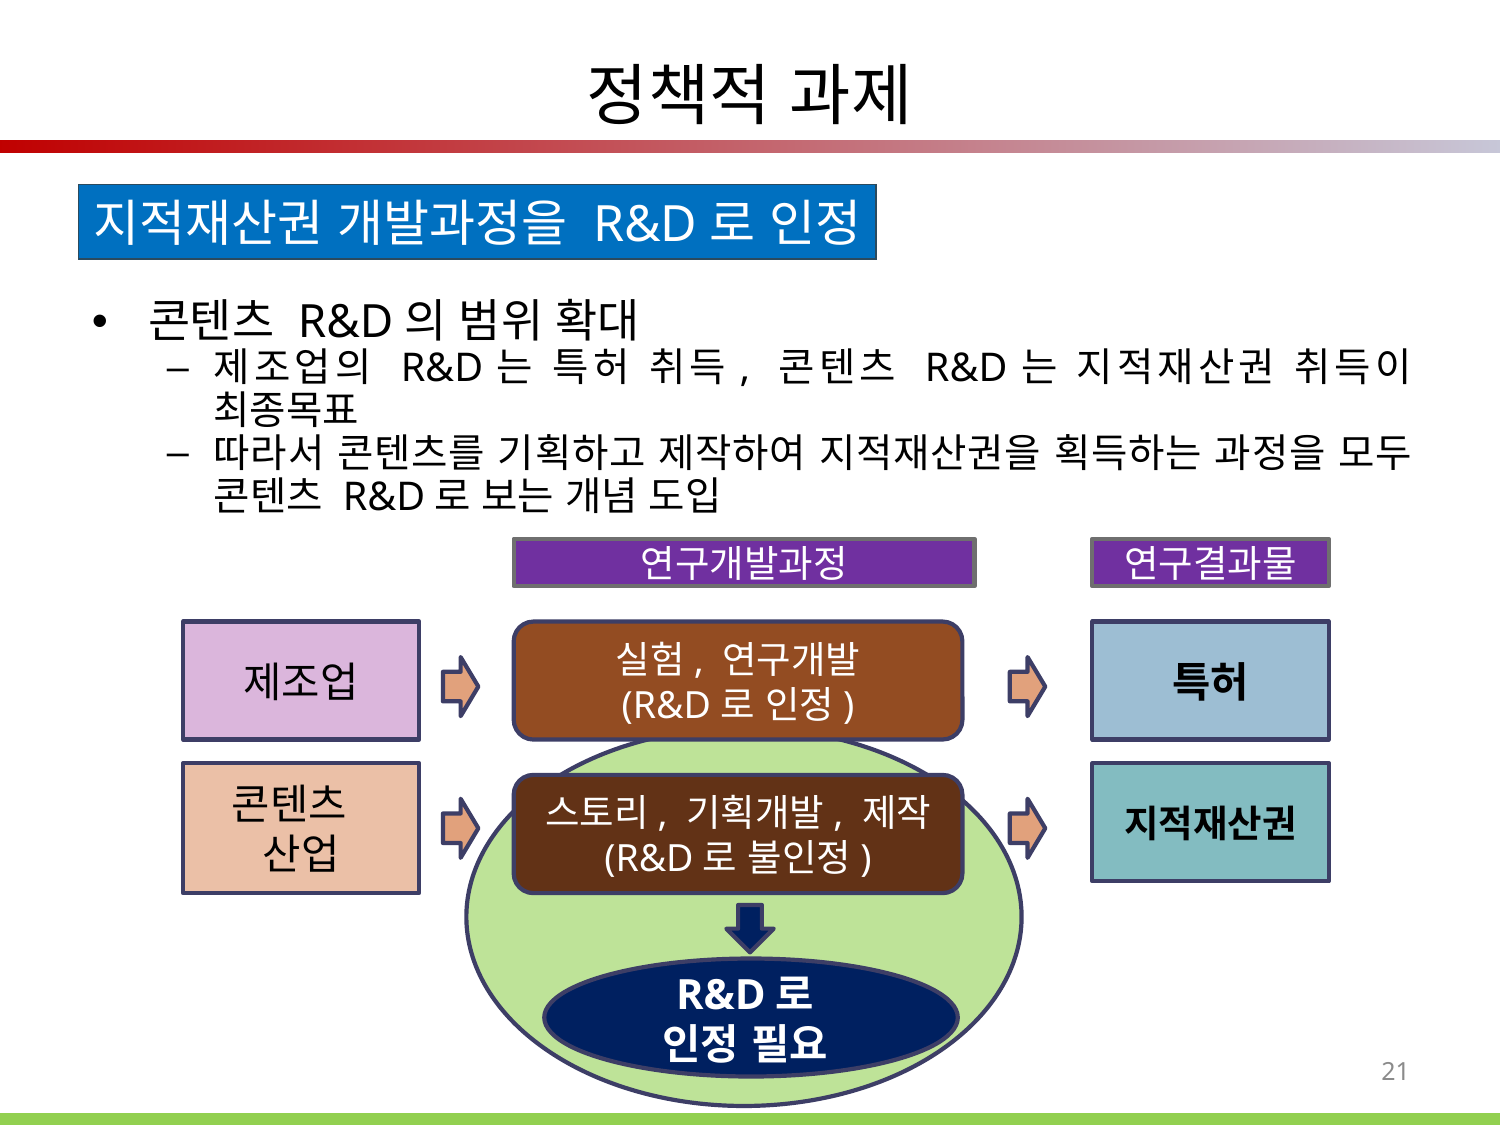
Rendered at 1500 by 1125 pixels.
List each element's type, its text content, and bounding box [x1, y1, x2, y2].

text_box 콘텐츠 산업 [181, 761, 421, 895]
text_box 스토리, 기획개발, 제작 (R&D로 불인정) [511, 772, 965, 896]
text_box R&D로 인정 필요 [542, 956, 960, 1079]
title 정책적 과제 [74, 44, 1426, 141]
text_box [440, 655, 481, 719]
text_box 지적재산권 개발과정을 R&D로 인정 [78, 184, 877, 260]
text_box 지적재산권 [1090, 761, 1331, 883]
text_box 특허 [1090, 619, 1331, 742]
text_box [440, 796, 481, 860]
text_box [1007, 796, 1048, 860]
text_box 연구결과물 [1090, 537, 1331, 588]
text_box [724, 902, 776, 955]
slide_number 21 [1074, 1042, 1425, 1103]
text_box 제조업 [181, 619, 421, 742]
text_box 연구개발과정 [512, 537, 977, 588]
list 콘텐츠 R&D의 범위 확대 제조업의 R&D는 특허 취득, 콘텐츠 R&D는 지적재산권 취득이 최종목표 따라서 콘텐츠를 기획하고 제작하여 지적재산권을 획득하는 과정을 모두 콘텐츠 R&D로 보는 개념 도입 [76, 290, 1428, 1125]
text_box 실험, 연구개발 (R&D로 인정) [511, 619, 965, 742]
text_box [1007, 655, 1048, 719]
